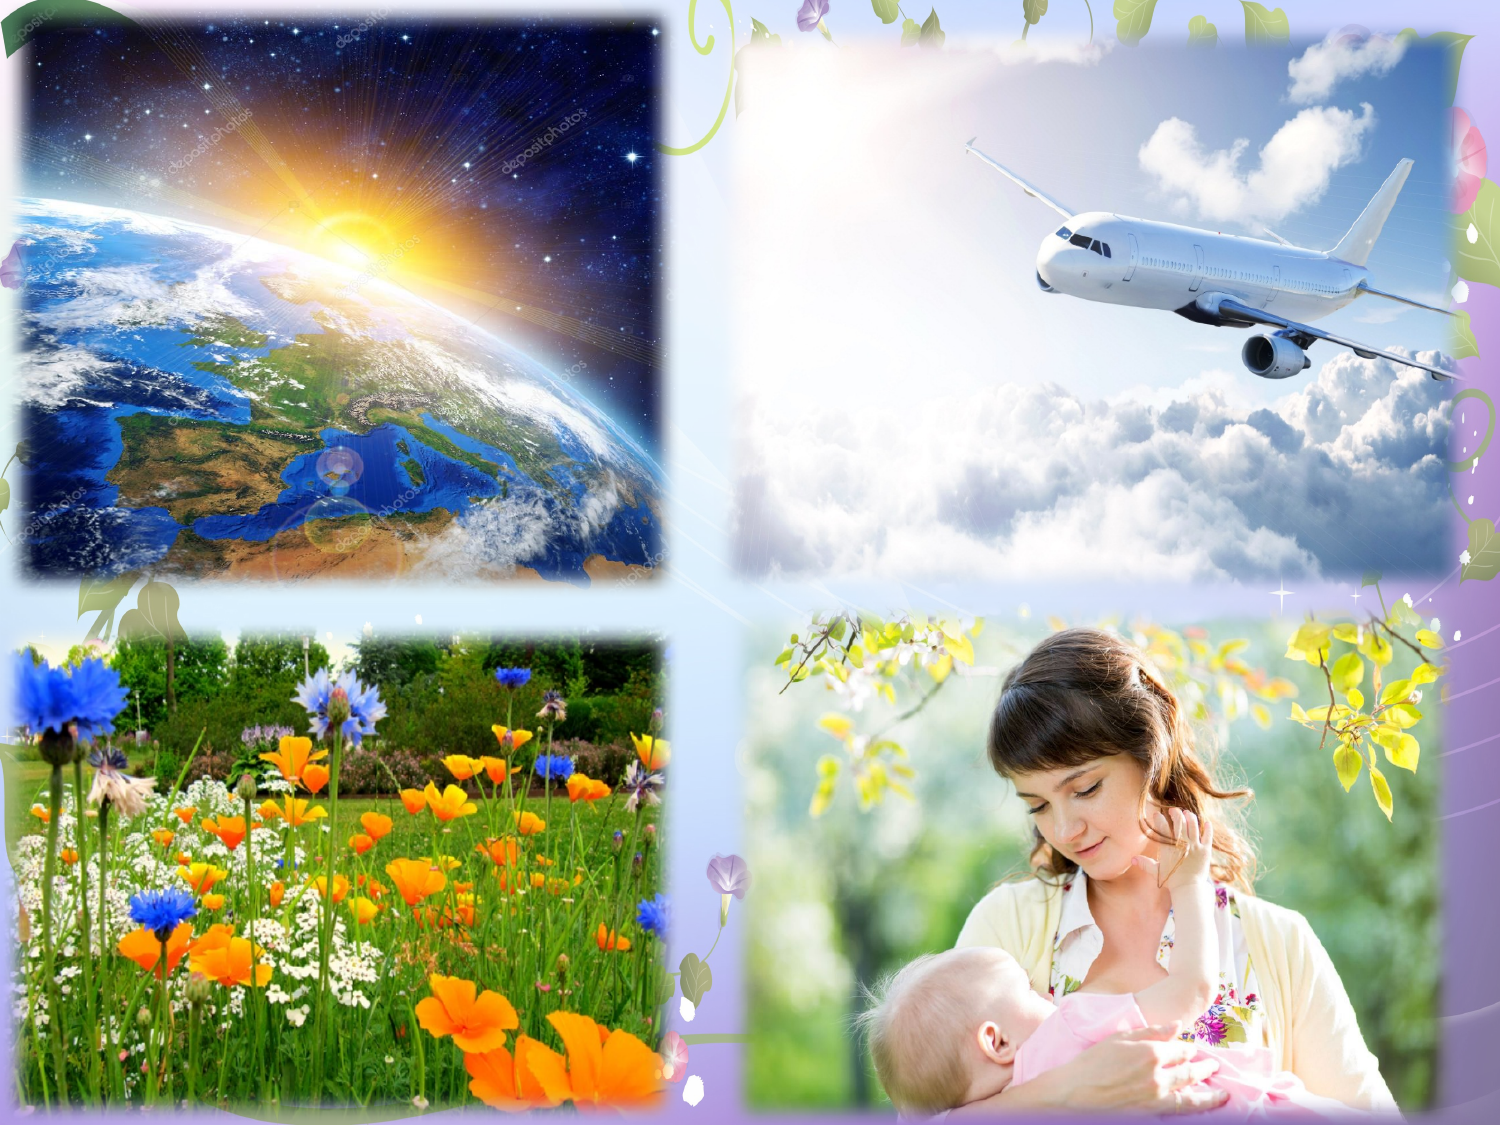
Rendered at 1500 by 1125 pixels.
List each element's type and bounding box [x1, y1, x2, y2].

picture [714, 18, 1471, 599]
list [3, 0, 680, 599]
list [726, 606, 1458, 1125]
picture [0, 621, 680, 1125]
